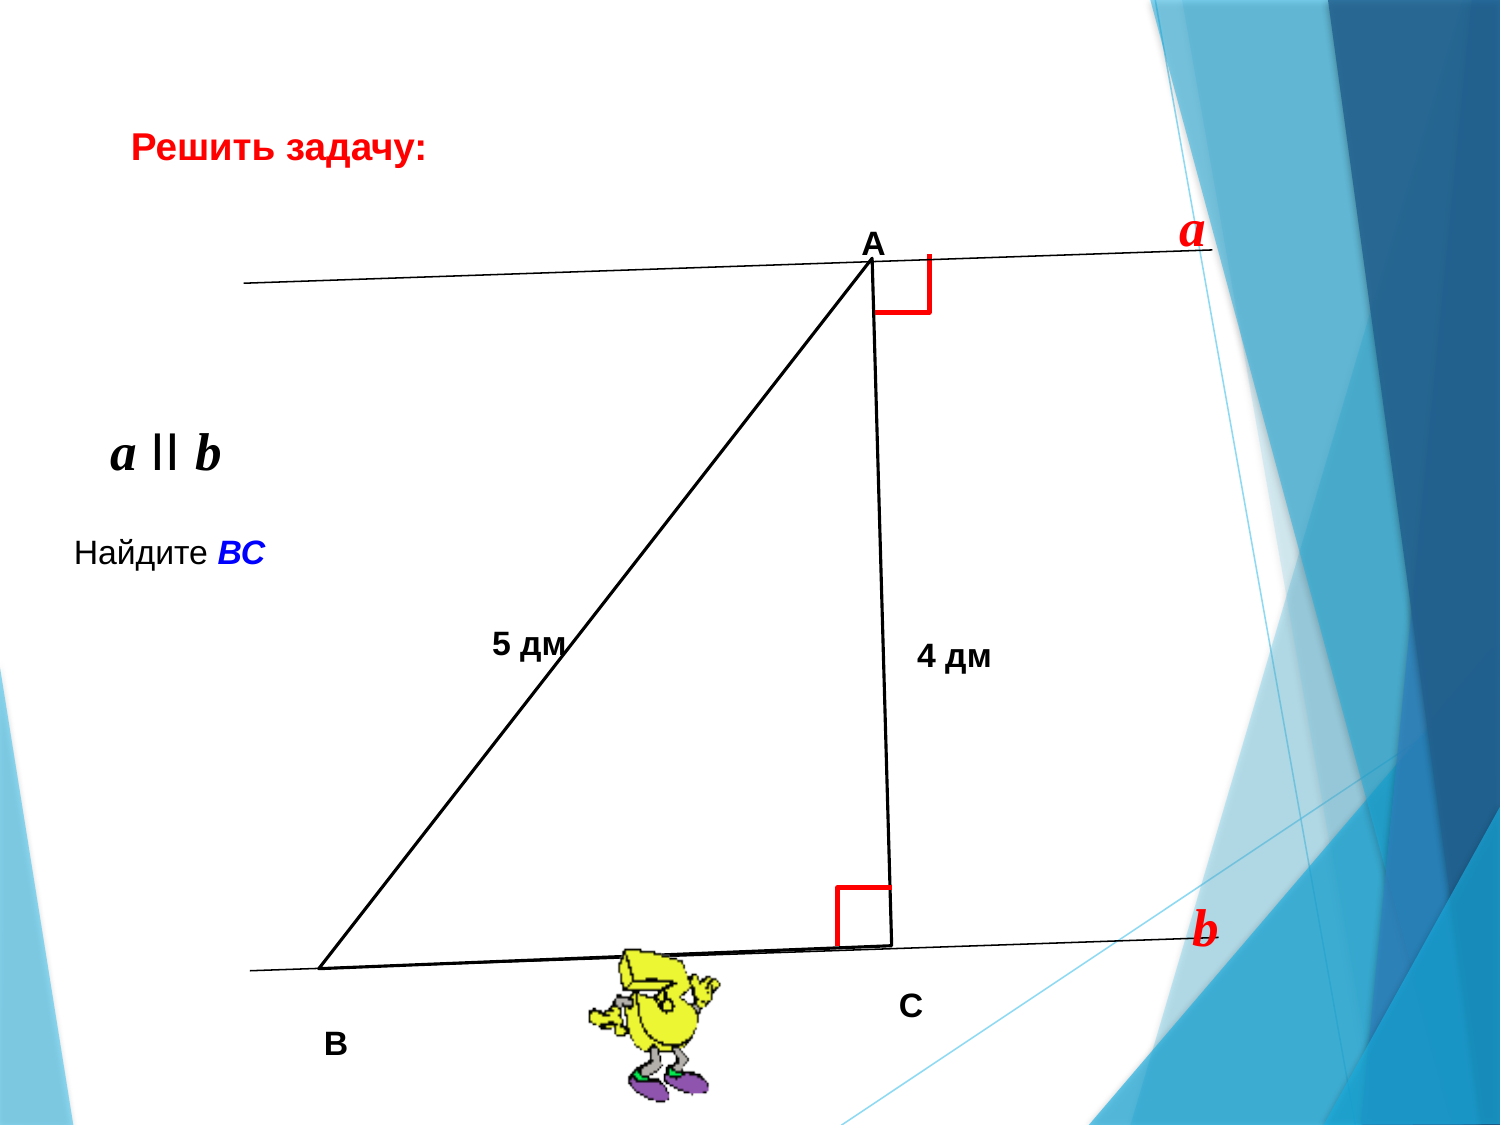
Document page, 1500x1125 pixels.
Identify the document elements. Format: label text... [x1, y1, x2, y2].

text_box [875, 260, 930, 313]
text_box А [873, 261, 901, 270]
text_box [837, 887, 892, 946]
text_box a [1165, 125, 1237, 265]
picture [570, 908, 752, 1108]
text_box 4 дм [902, 587, 1007, 682]
text_box Найдите ВС [59, 485, 441, 572]
text_box b [1177, 825, 1249, 965]
text_box 5 дм [477, 575, 582, 670]
text_box Решить задачу: [115, 70, 791, 168]
text_box А [846, 174, 901, 262]
text_box С [884, 937, 939, 948]
text_box С [884, 948, 939, 1032]
text_box [319, 262, 892, 968]
text_box a II b [96, 348, 252, 489]
text_box А [846, 262, 868, 270]
text_box В [309, 975, 364, 1070]
